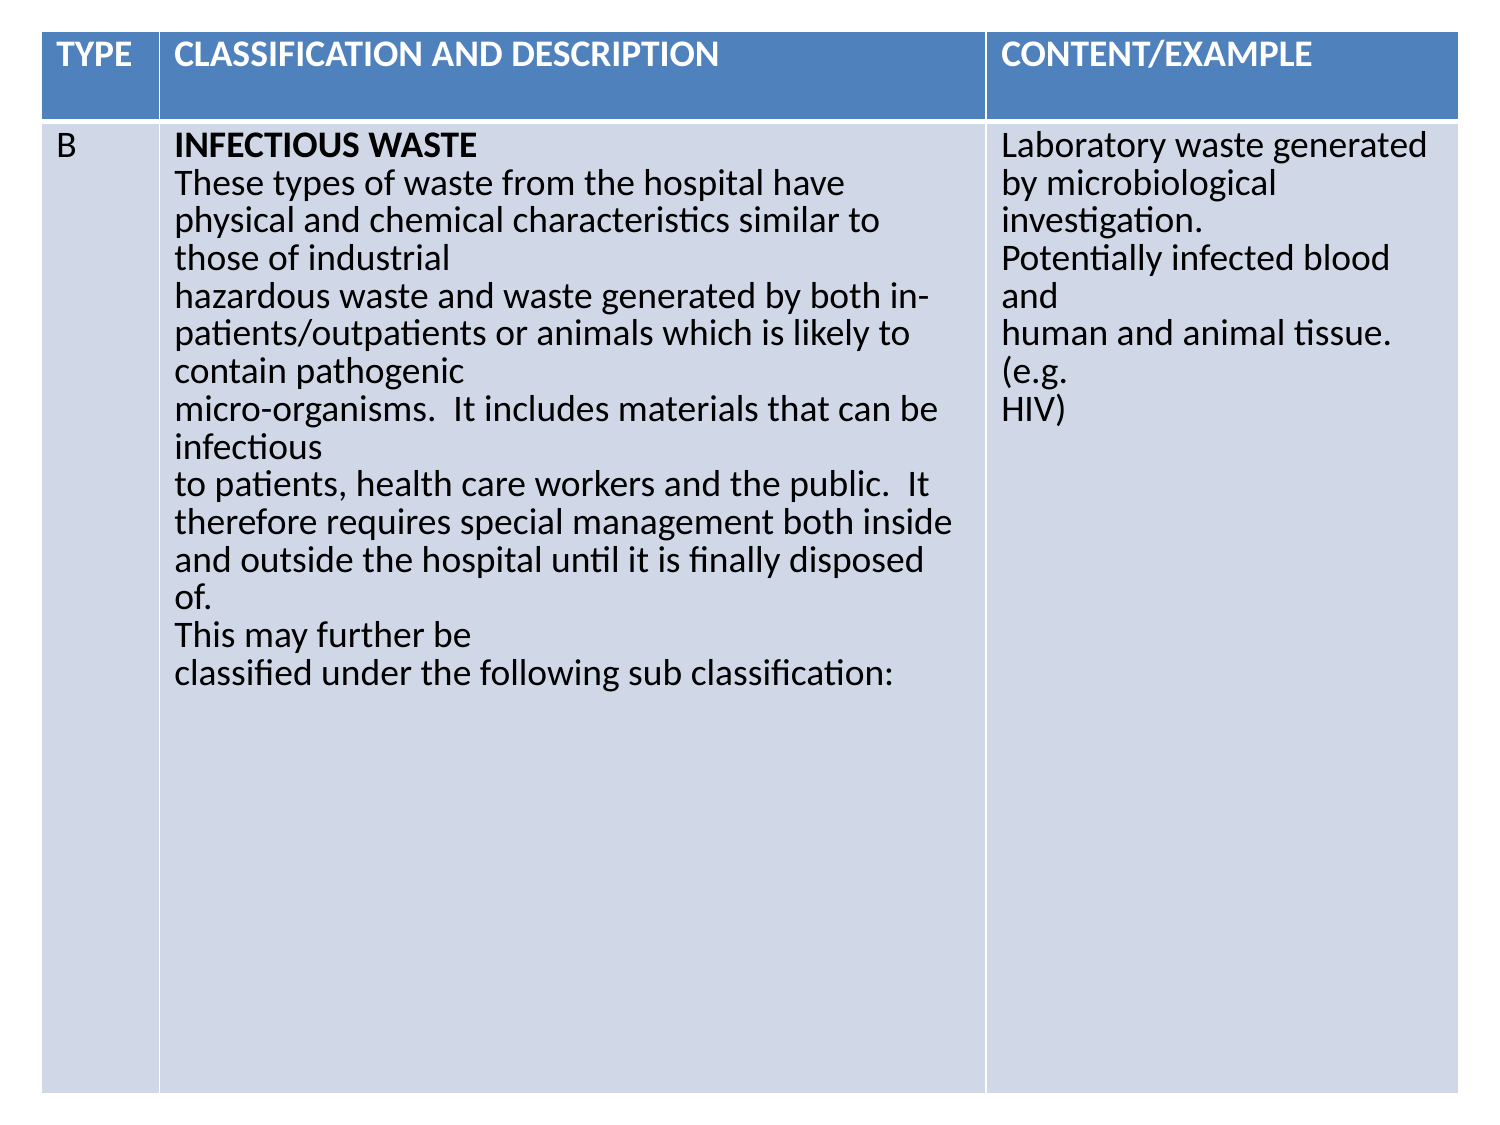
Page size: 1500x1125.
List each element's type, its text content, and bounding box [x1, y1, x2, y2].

table_cell B [42, 124, 159, 1093]
table_header TYPE [42, 32, 159, 119]
table_header CLASSIFICATION AND DESCRIPTION [160, 32, 985, 119]
table_cell Laboratory waste generated by microbiological investigation. Potentially infected blood and human and animal tissue. (e.g. HIV) [987, 124, 1458, 1093]
table_cell INFECTIOUS WASTE These types of waste from the hospital have physical and chemical characteristics similar to those of industrial hazardous waste and waste generated by both in-patients/outpatients or animals which is likely to contain pathogenic micro-organisms. It includes materials that can be infectious to patients, health care workers and the public. It therefore requires special management both inside and outside the hospital until it is finally disposed of. This may further be classified under the following sub classification: [160, 124, 985, 1093]
table_header CONTENT/EXAMPLE [987, 32, 1458, 119]
